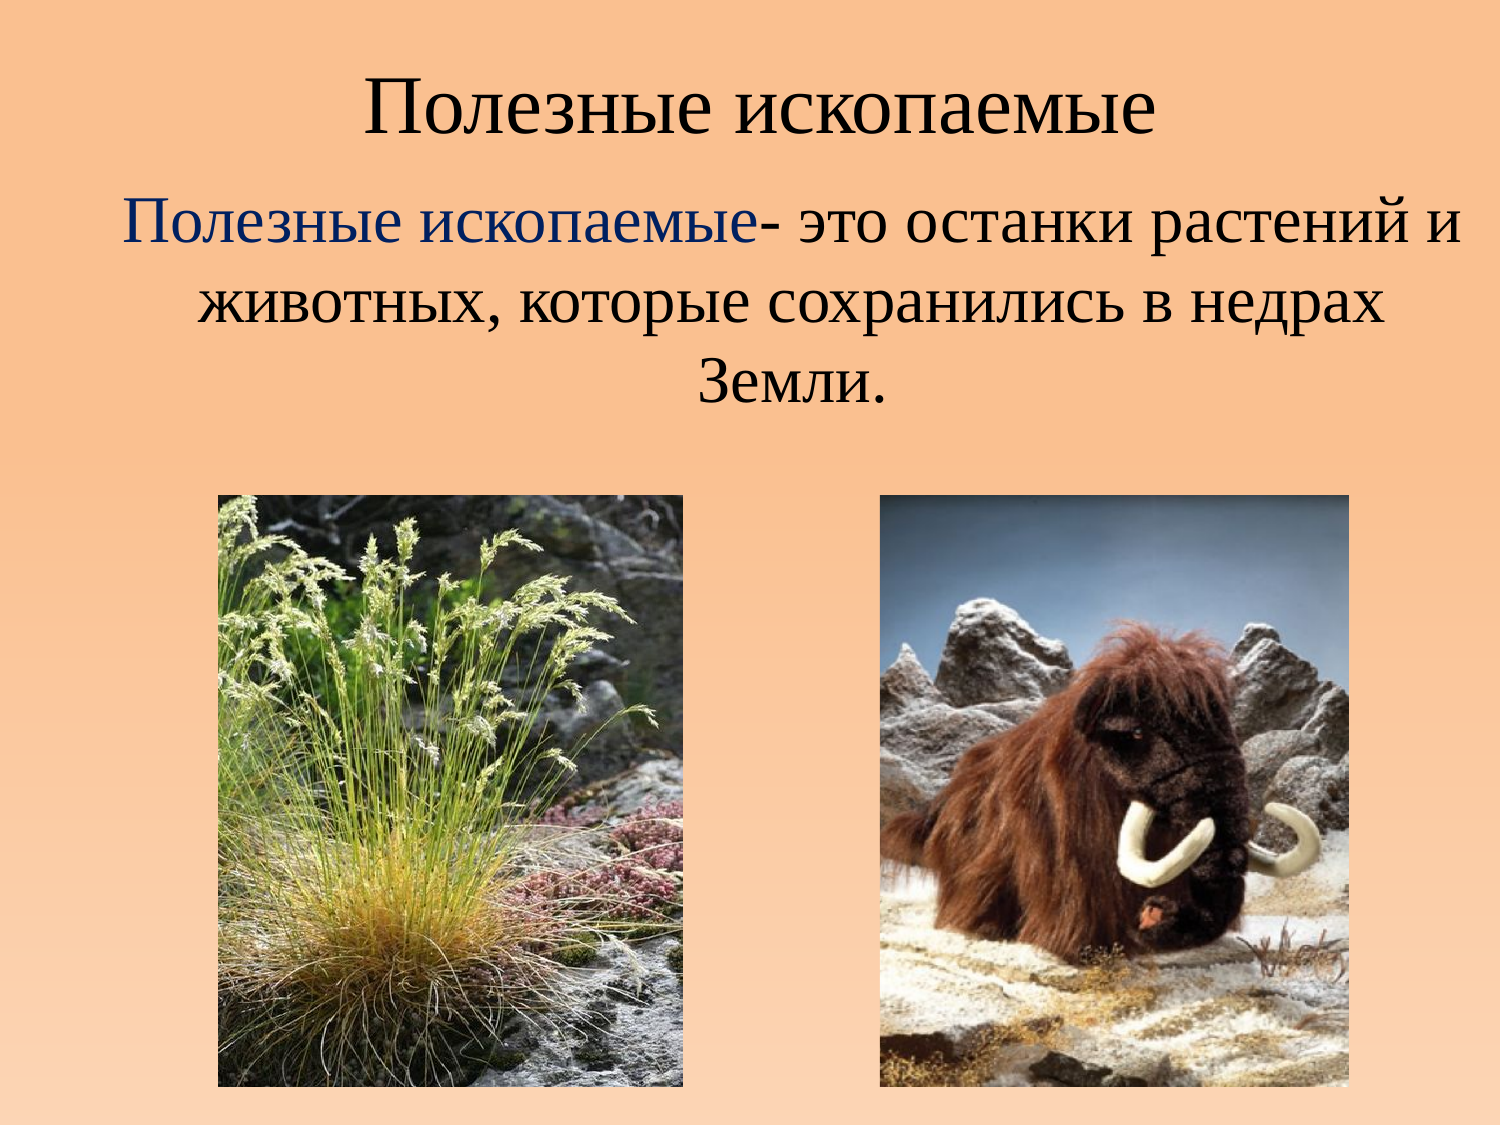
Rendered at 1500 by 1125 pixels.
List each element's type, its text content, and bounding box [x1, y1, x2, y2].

picture [879, 495, 1350, 1088]
text_box Полезные ископаемые- это останки растений и животных, которые сохранились в недрах Земли. [89, 168, 1496, 424]
picture [218, 495, 684, 1088]
text_box Полезные ископаемые [348, 42, 1174, 158]
